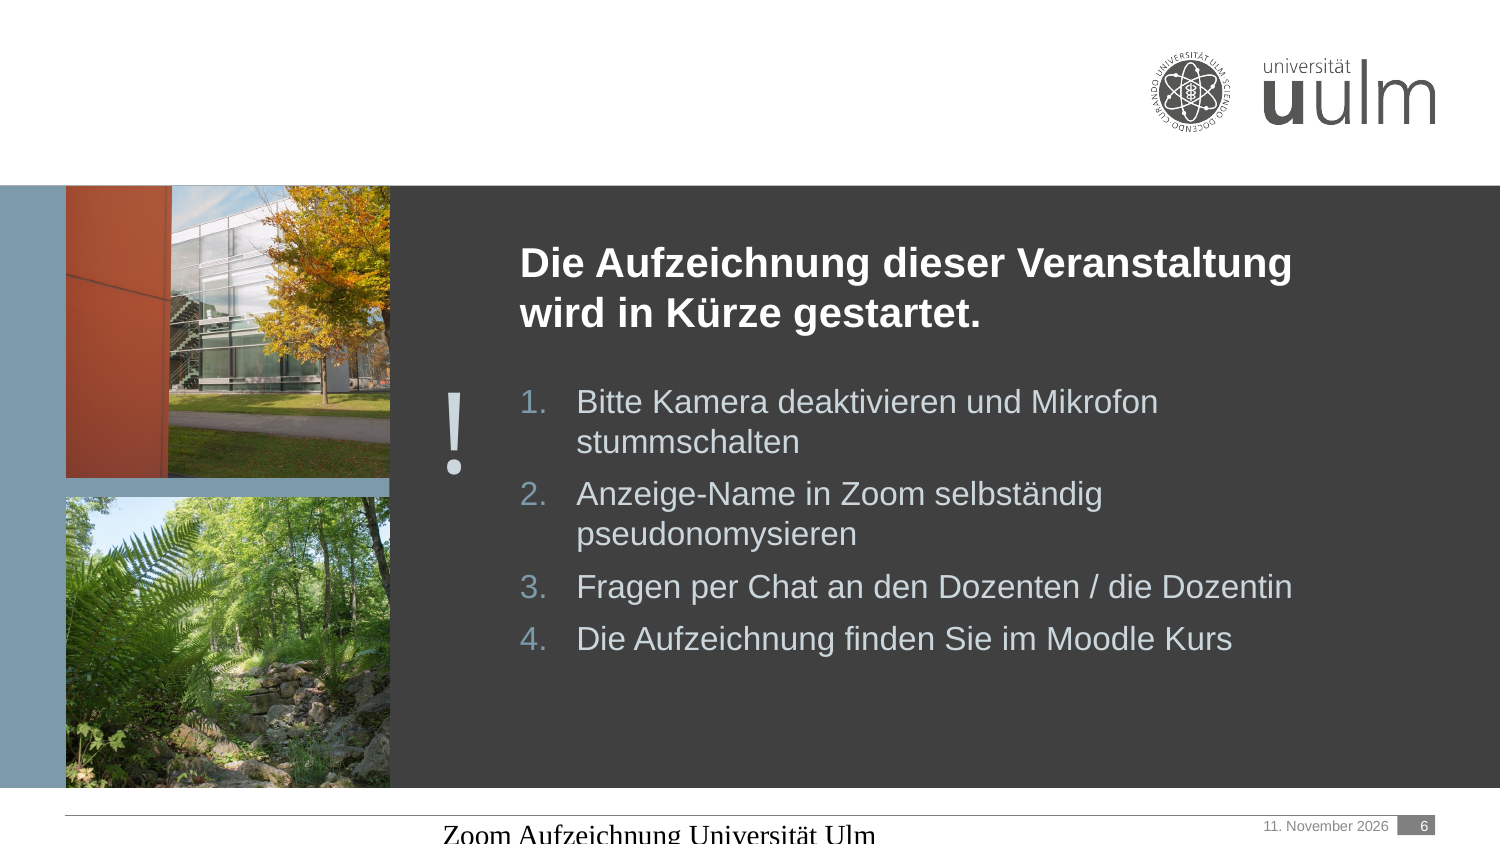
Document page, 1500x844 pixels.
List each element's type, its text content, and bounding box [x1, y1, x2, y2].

text_box ! [424, 353, 486, 504]
picture [66, 497, 390, 789]
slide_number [1263, 816, 1393, 837]
picture [66, 186, 390, 478]
slide_number 6 [1393, 816, 1429, 839]
footer Zoom Aufzeichnung Universität Ulm [64, 816, 1254, 837]
title Die Aufzeichnung dieser Veranstaltung wird in Kürze gestartet. [519, 235, 1500, 347]
picture [1150, 51, 1436, 133]
subtitle Bitte Kamera deaktivieren und Mikrofon stummschalten Anzeige-Name in Zoom selbständig pseudonomysieren Fragen per Chat an den Dozenten / die Dozentin Die Aufzeichnung finden Sie im Moodle Kurs [519, 380, 1325, 686]
